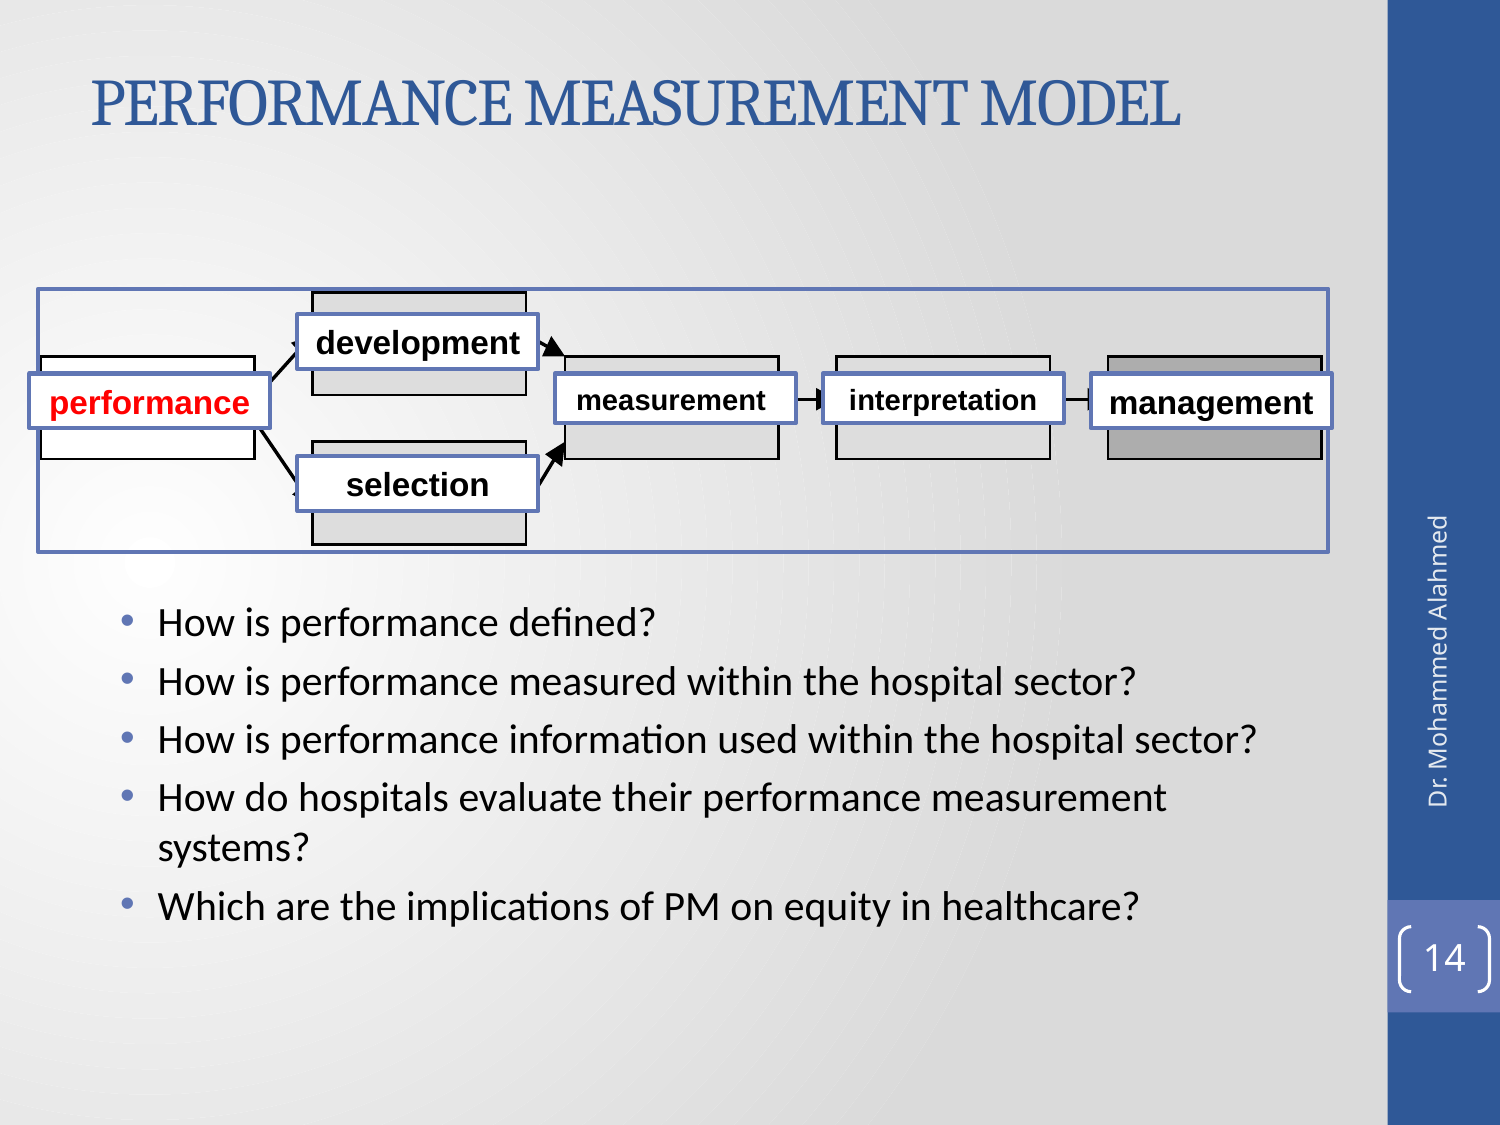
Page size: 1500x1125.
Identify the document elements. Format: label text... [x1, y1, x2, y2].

footer Dr. Mohammed Alahmed [1408, 500, 1469, 889]
list How is performance defined? How is performance measured within the hospital sector? How is performance information used within the hospital sector? How do hospitals evaluate their performance measurement systems? Which are the implications of PM on equity in healthcare? [86, 587, 1337, 963]
slide_number 14 [1397, 925, 1492, 994]
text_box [28, 290, 1333, 551]
title PERFORMANCE MEASUREMENT MODEL [75, 45, 1325, 233]
